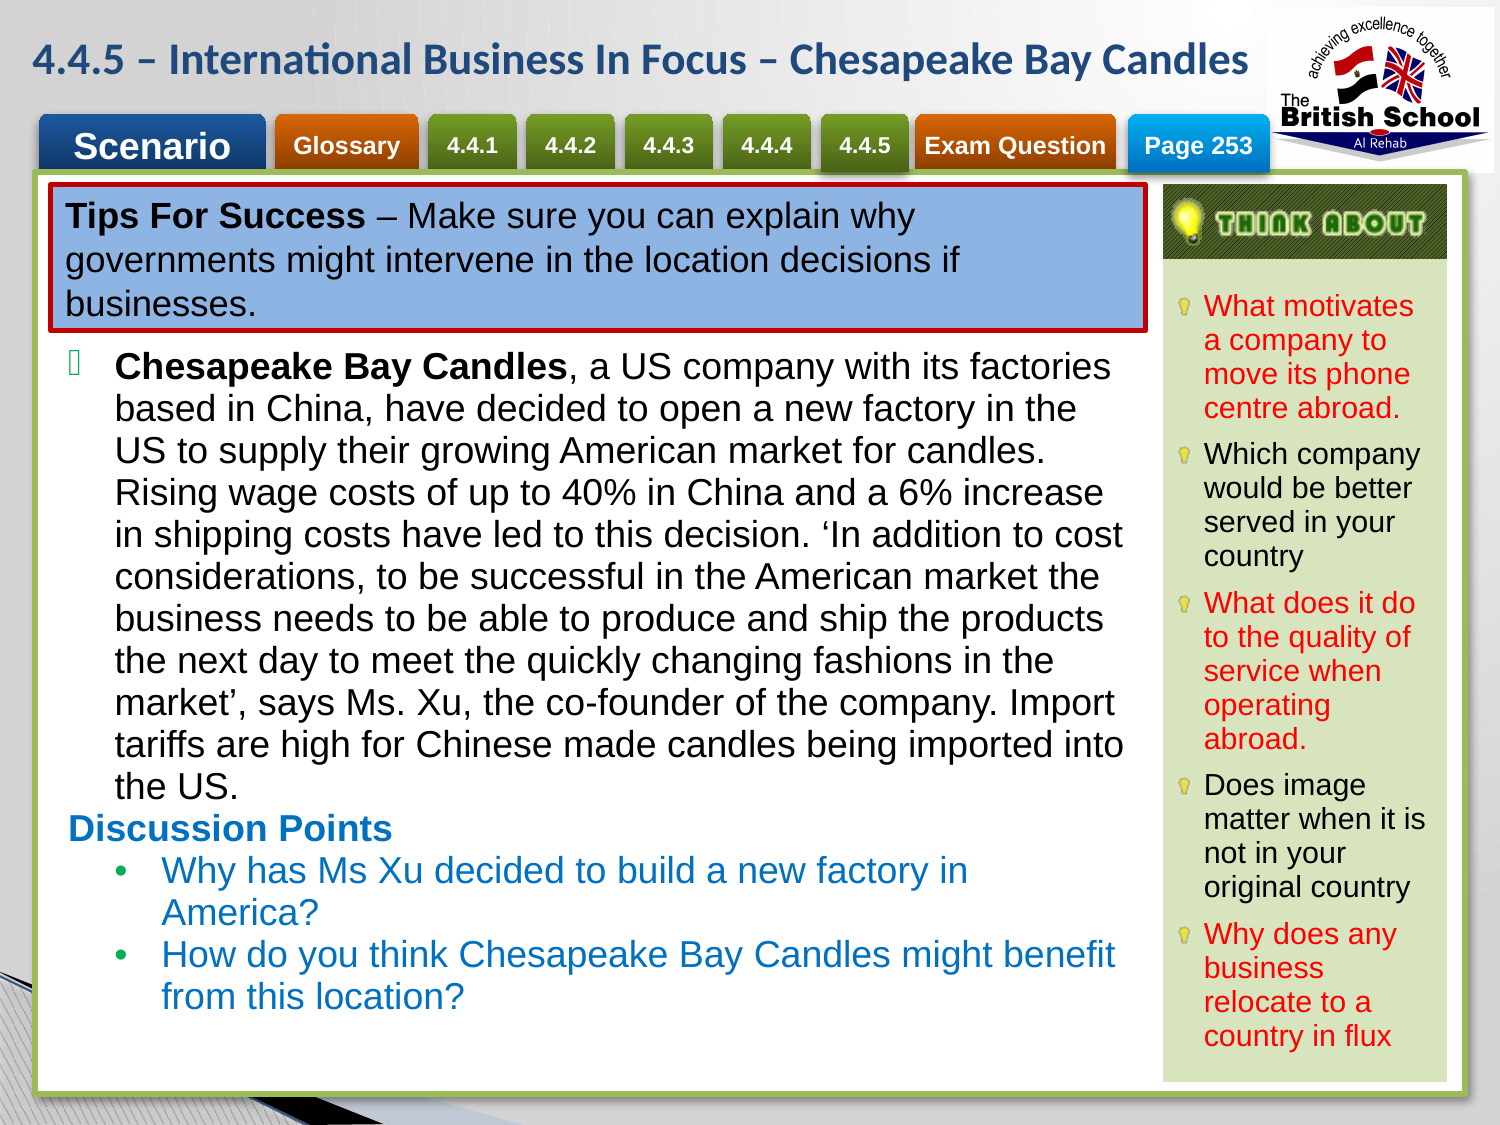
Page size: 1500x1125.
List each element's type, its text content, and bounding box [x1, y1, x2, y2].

picture [1174, 774, 1193, 796]
picture [1174, 923, 1193, 945]
picture [1174, 443, 1193, 465]
text_box Tips For Success – Make sure you can explain why governments might intervene in the location decisions if businesses. [50, 184, 1146, 331]
picture [281, 1114, 303, 1125]
title 4.4.5 – International Business In Focus – Chesapeake Bay Candles [17, 7, 1294, 106]
table_header Chesapeake Bay Candles, a US company with its factories based in China, have decided to open a new factory in the US to supply their growing American market for candles. Rising wage costs of up to 40% in China and a 6% increase in shipping costs have led to this decision. ‘In addition to cost considerations, to be successful in the American market the business needs to be able to produce and ship the products the next day to meet the quickly changing fashions in the market’, says Ms. Xu, the co-founder of the company. Import tariffs are high for Chinese made candles being imported into the US. Discussion Points Why has Ms Xu decided to build a new factory in America? How do you think Chesapeake Bay Candles might benefit from this location? [53, 338, 1140, 1081]
picture [1174, 592, 1193, 614]
text_box Page 253 [1127, 114, 1270, 173]
picture [1174, 294, 1193, 317]
table_header [1163, 184, 1447, 259]
picture [1267, 7, 1495, 173]
table_cell What motivates a company to move its phone centre abroad. Which company would be better served in your country What does it do to the quality of service when operating abroad. Does image matter when it is not in your original country Why does any business relocate to a country in flux [1163, 259, 1447, 1082]
picture [1169, 195, 1430, 251]
